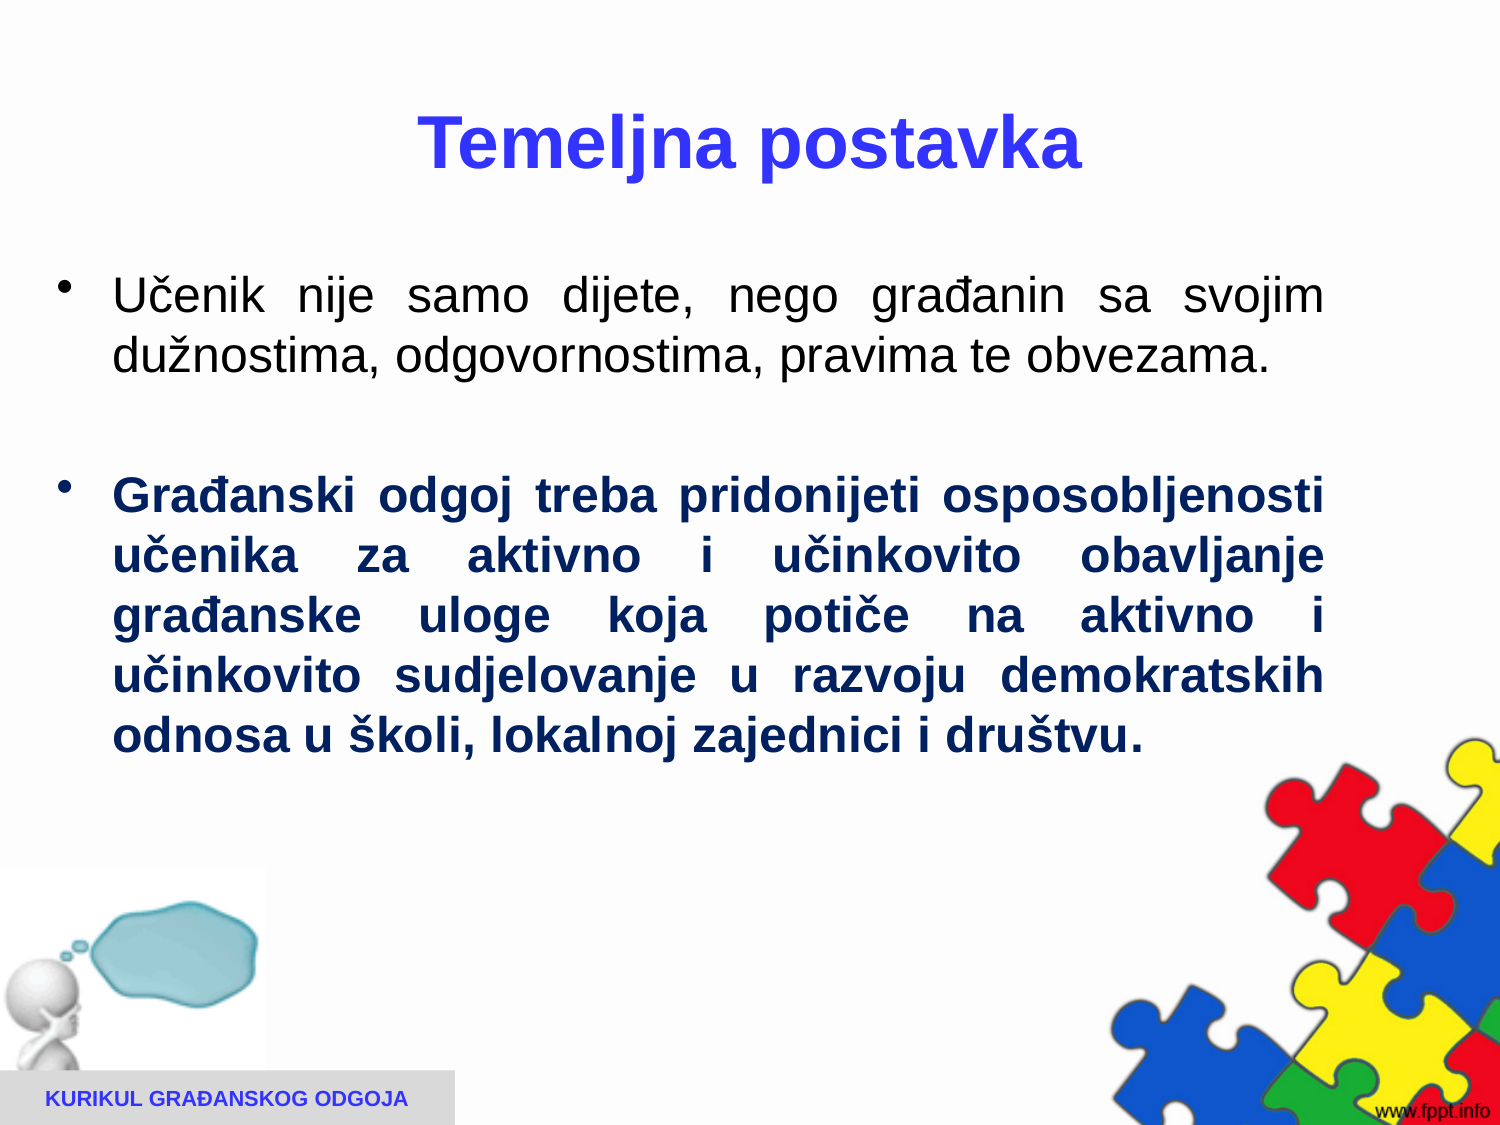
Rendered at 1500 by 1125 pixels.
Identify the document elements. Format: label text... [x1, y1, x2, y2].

list Učenik nije samo dijete, nego građanin sa svojim dužnostima, odgovornostima, pravima te obvezama. Građanski odgoj treba pridonijeti osposobljenosti učenika za aktivno i učinkovito obavljanje građanske uloge koja potiče na aktivno i učinkovito sudjelovanje u razvoju demokratskih odnosa u školi, lokalnoj zajednici i društvu. [40, 255, 1341, 999]
text_box KURIKUL GRAĐANSKOG ODGOJA [269, 1070, 455, 1125]
picture [0, 0, 1500, 1125]
title Temeljna postavka [74, 44, 1426, 233]
